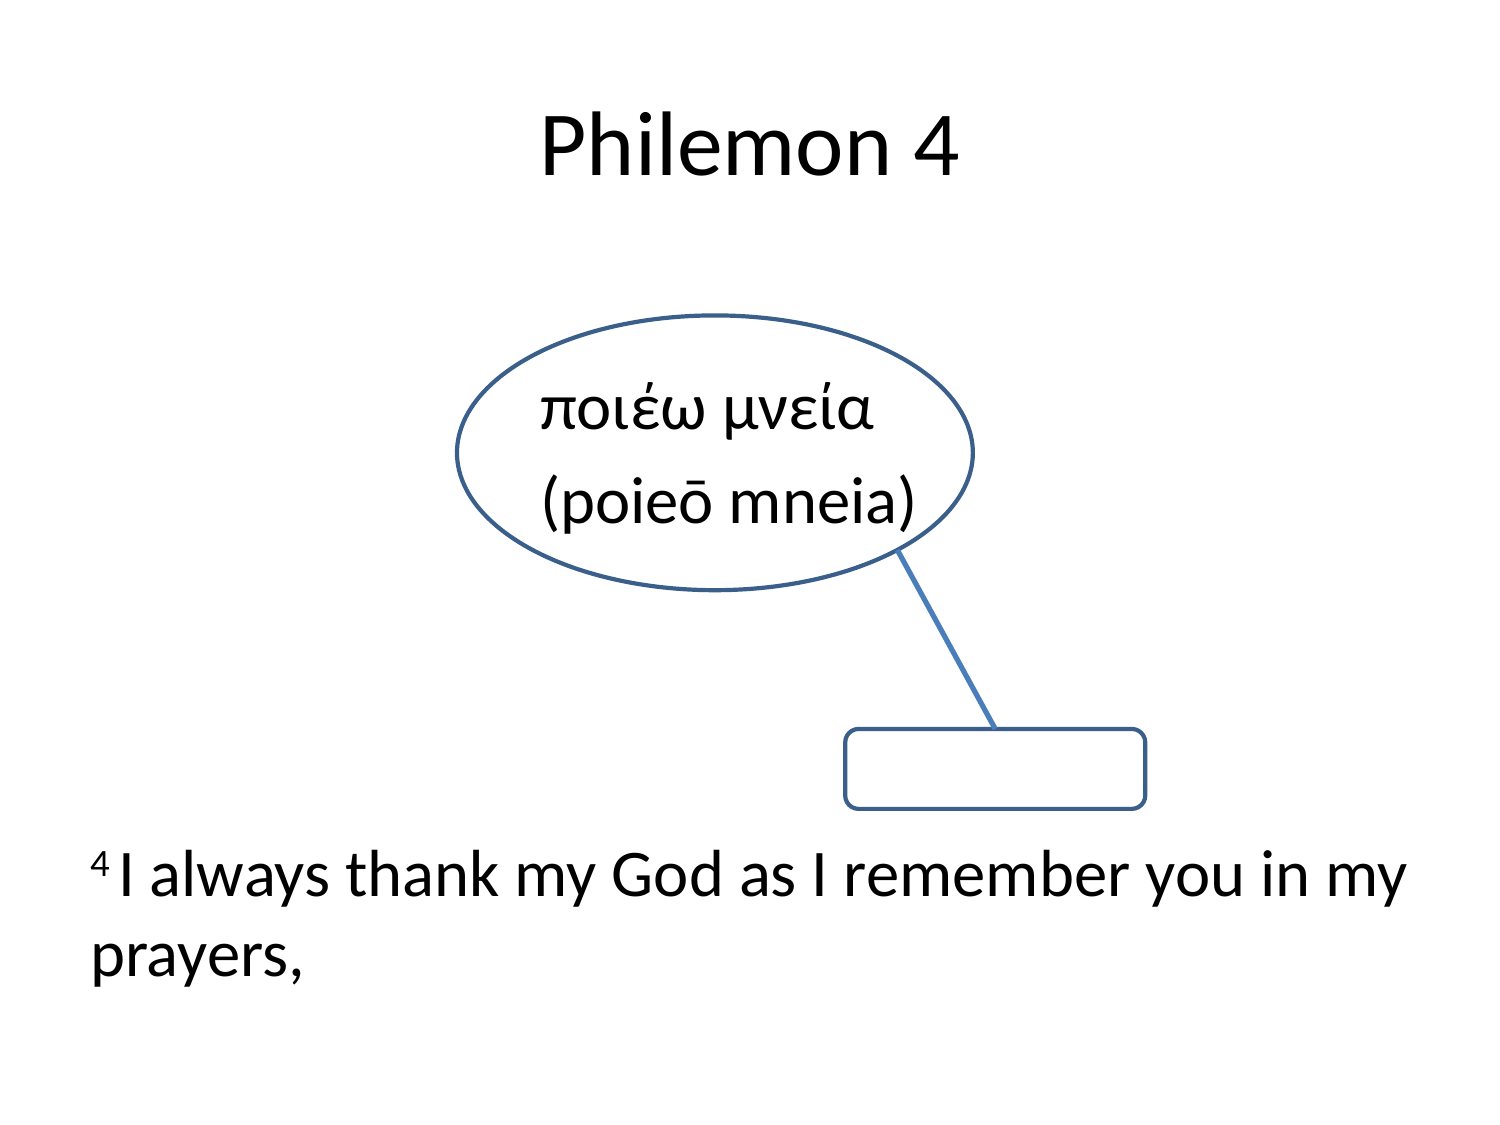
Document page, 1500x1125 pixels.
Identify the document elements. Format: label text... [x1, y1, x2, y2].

list ποιέω μνεία (poieō mneia) 4 I always thank my God as I remember you in my prayers, [75, 262, 1425, 1005]
title Philemon 4 [75, 45, 1425, 233]
text_box [454, 313, 975, 593]
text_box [897, 549, 996, 730]
text_box [843, 726, 1148, 811]
